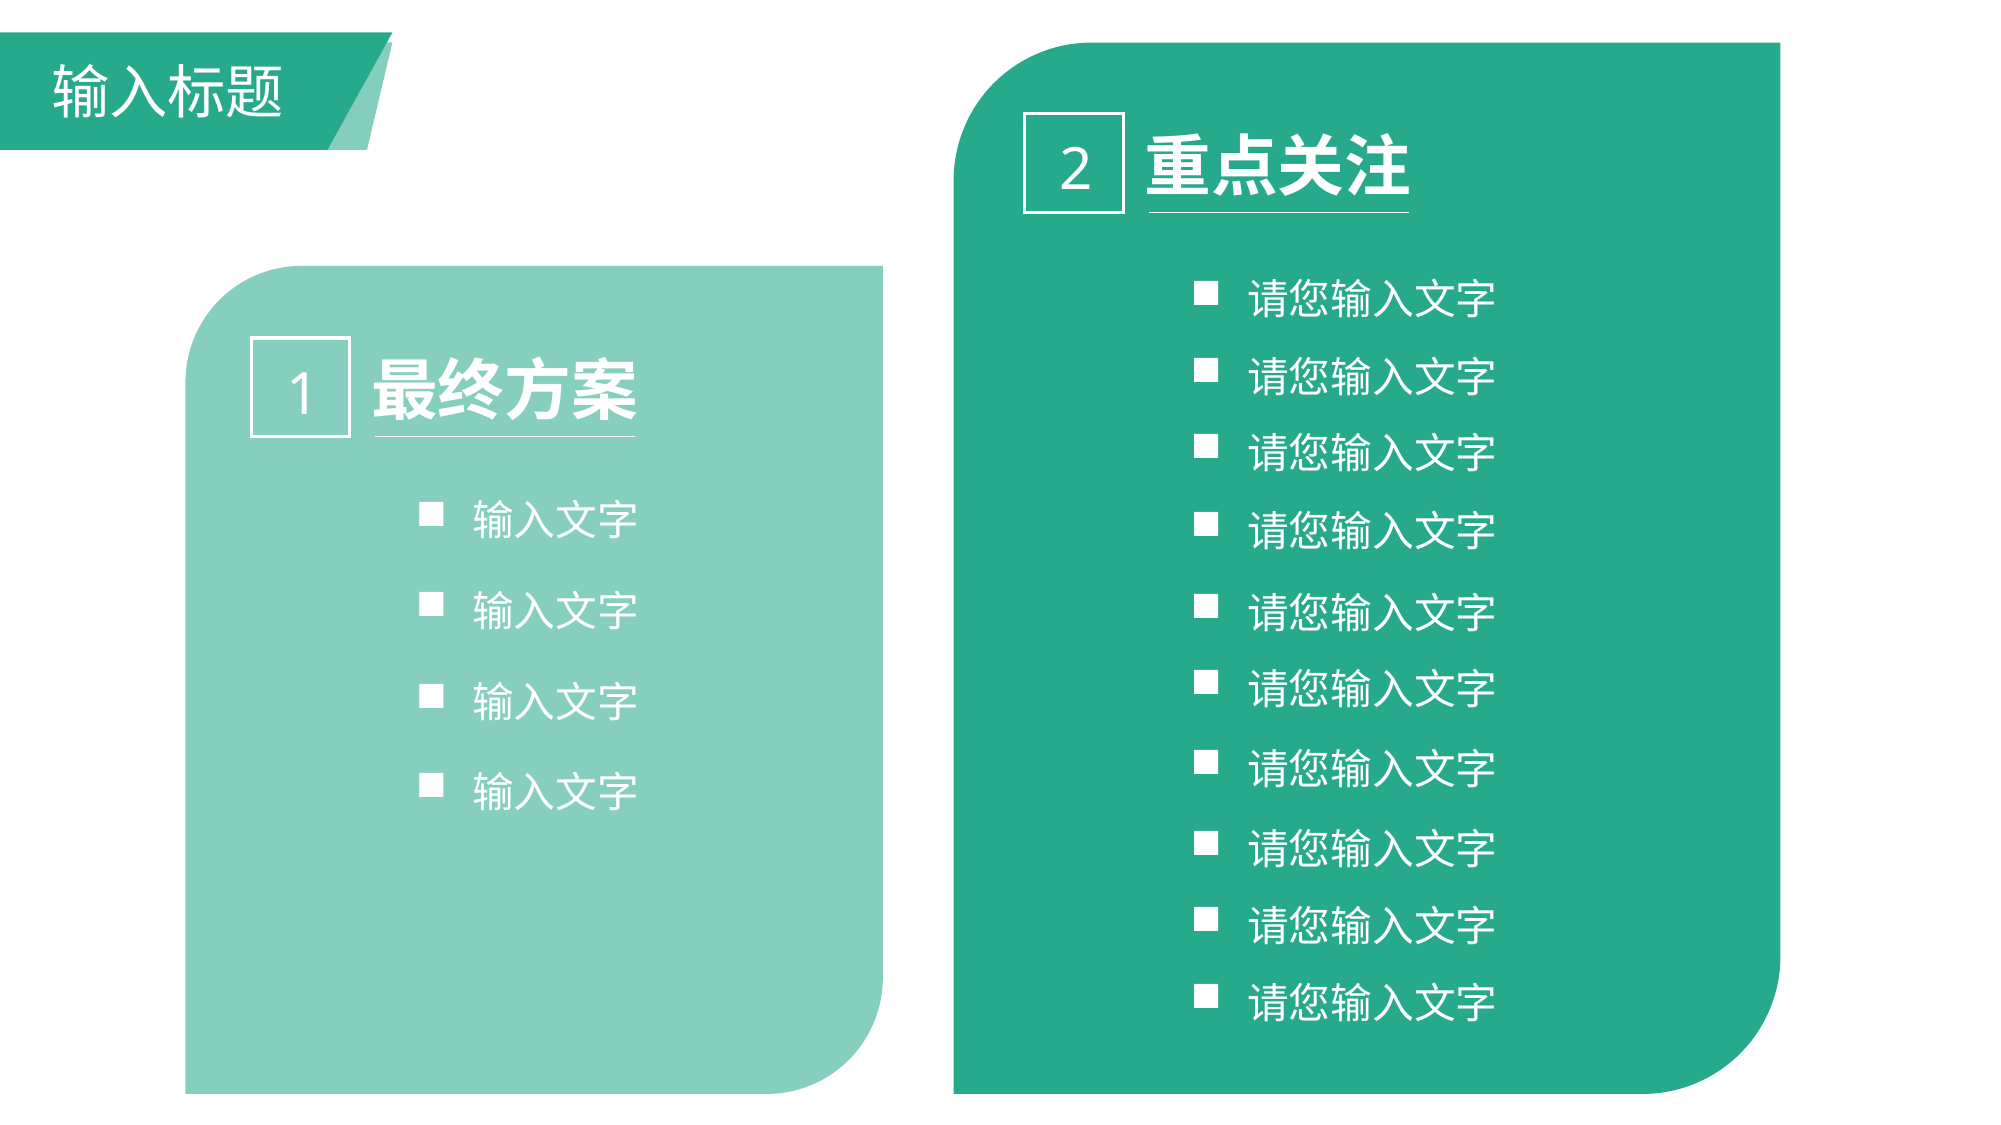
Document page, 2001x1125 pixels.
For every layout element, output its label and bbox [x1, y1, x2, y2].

text_box [185, 42, 1781, 1094]
text_box [0, 32, 393, 150]
